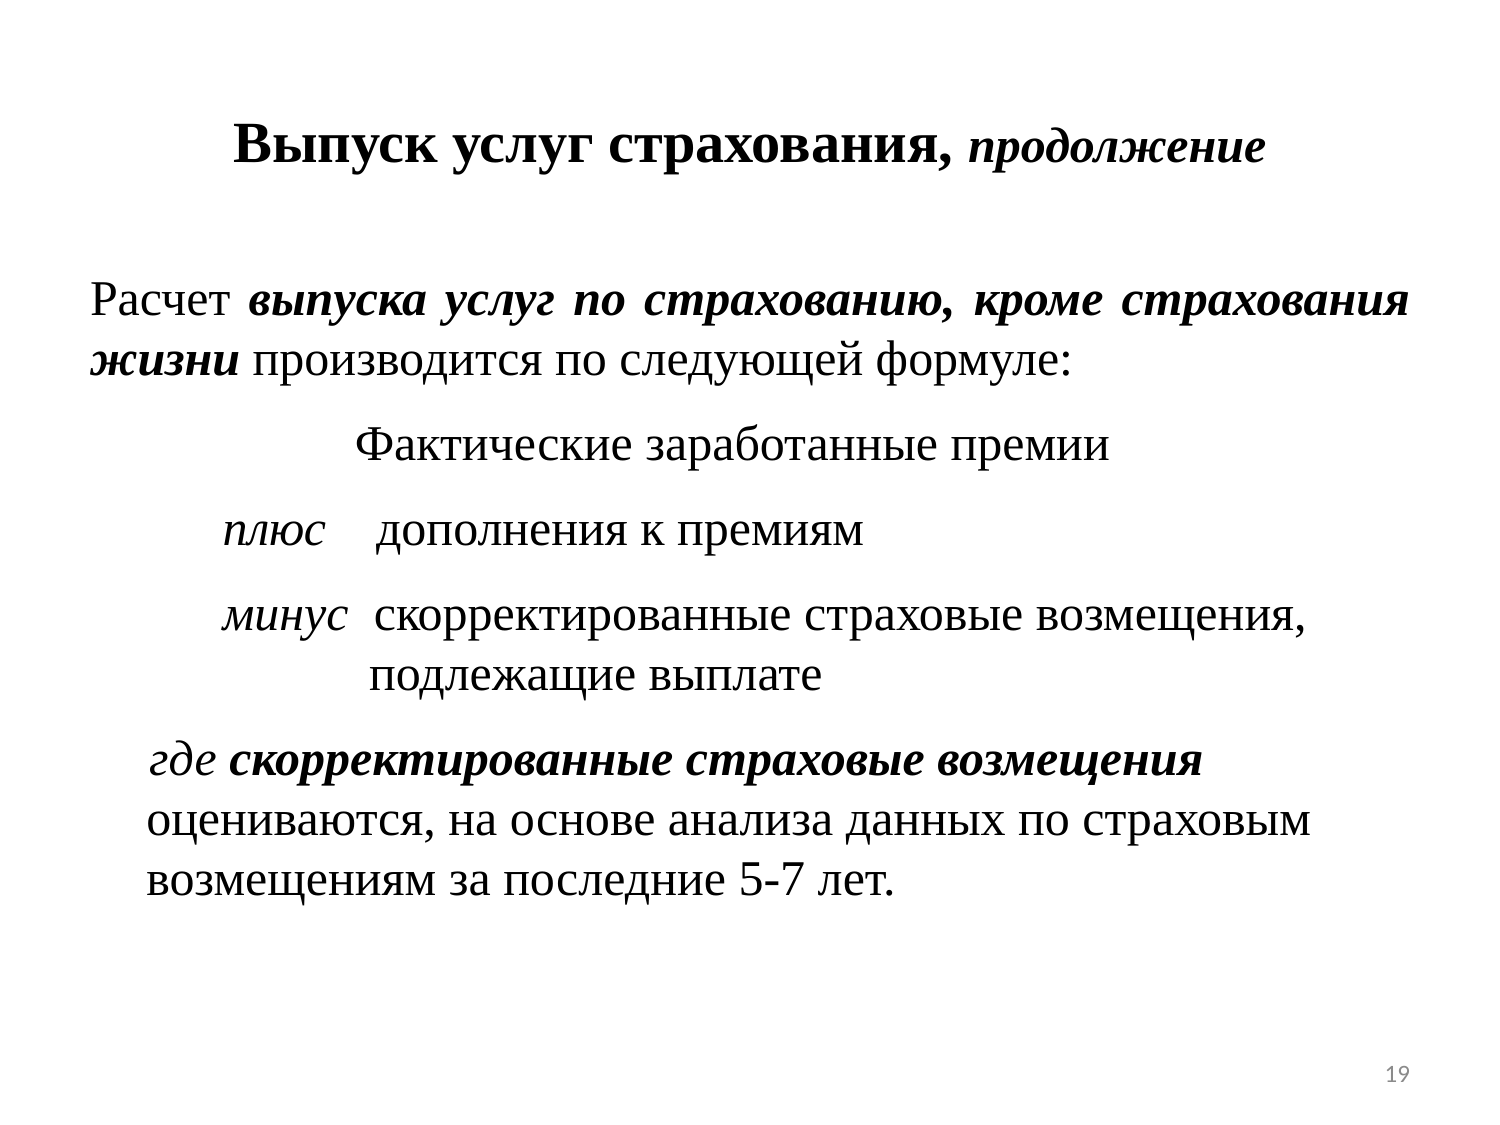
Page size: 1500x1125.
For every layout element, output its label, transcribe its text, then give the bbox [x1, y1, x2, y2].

slide_number 19 [1074, 1042, 1425, 1103]
title Выпуск услуг страхования, продолжение [75, 45, 1425, 233]
list Расчет выпуска услуг по страхованию, кроме страхования жизни производится по следующей формуле: Фактические заработанные премии плюс дополнения к премиям минус скорректированные страховые возмещения, подлежащие выплате где скорректированные страховые возмещения оцениваются, на основе анализа данных по страховым возмещениям за последние 5-7 лет. [75, 257, 1425, 973]
